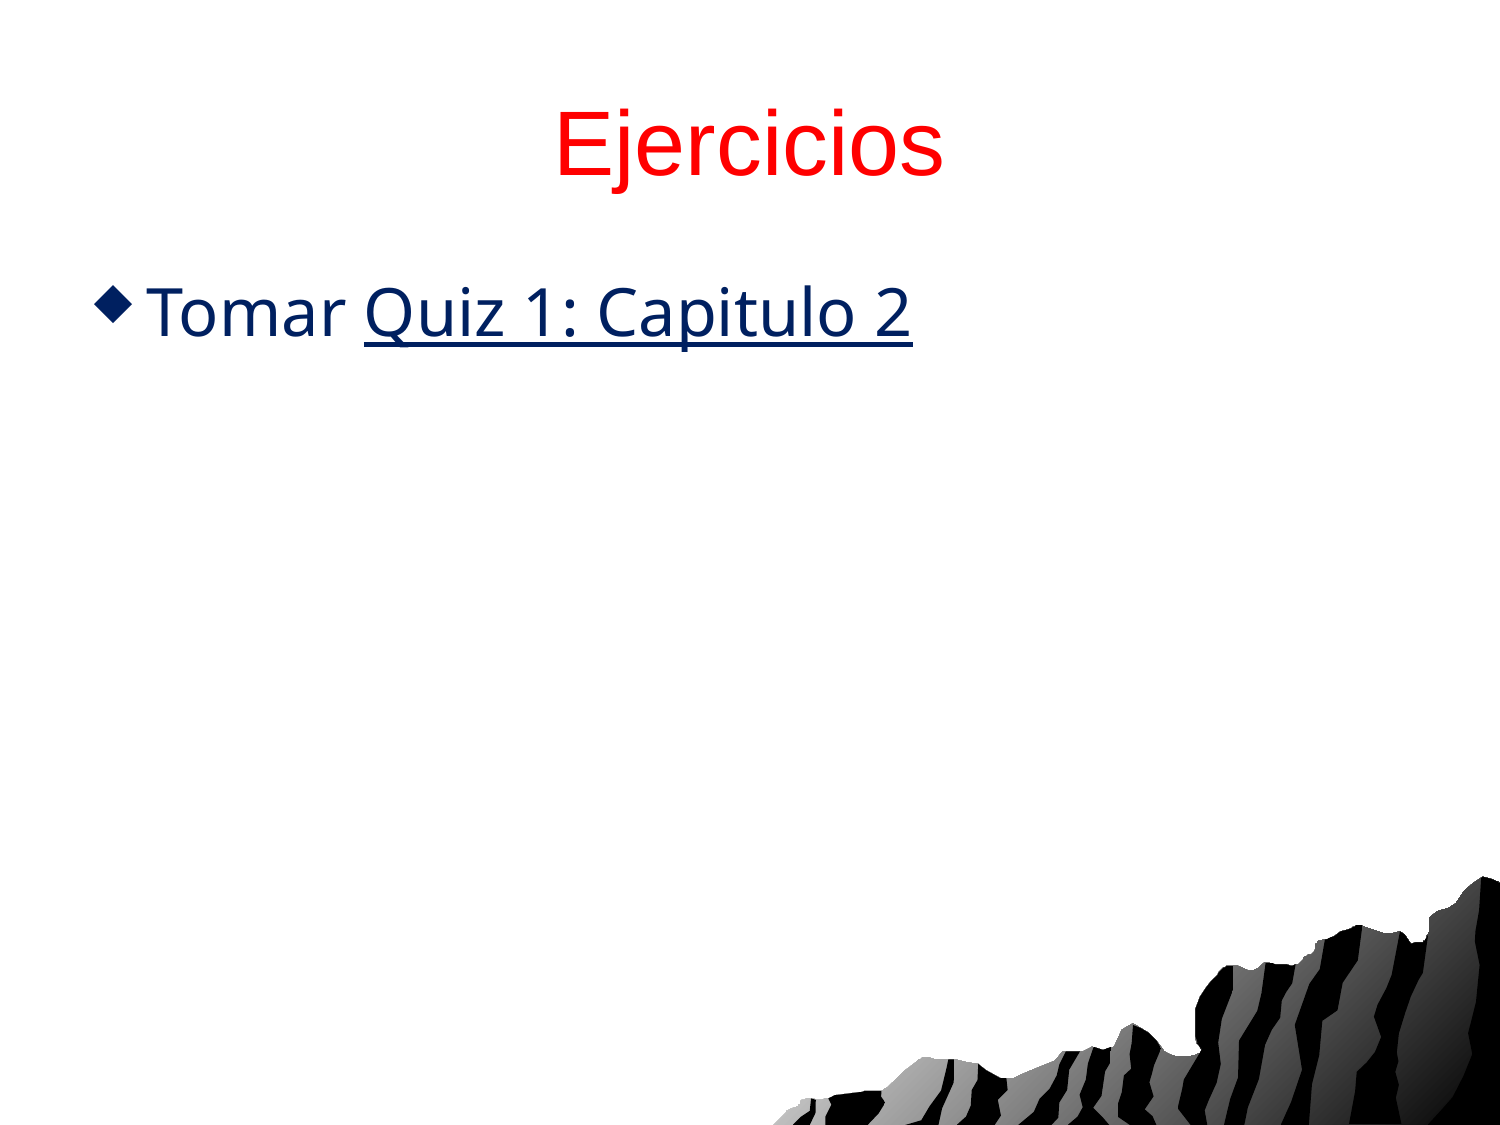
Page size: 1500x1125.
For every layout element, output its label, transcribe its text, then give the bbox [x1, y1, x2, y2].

list Tomar Quiz 1: Capitulo 2 [75, 262, 1425, 1006]
title Ejercicios [75, 45, 1425, 233]
